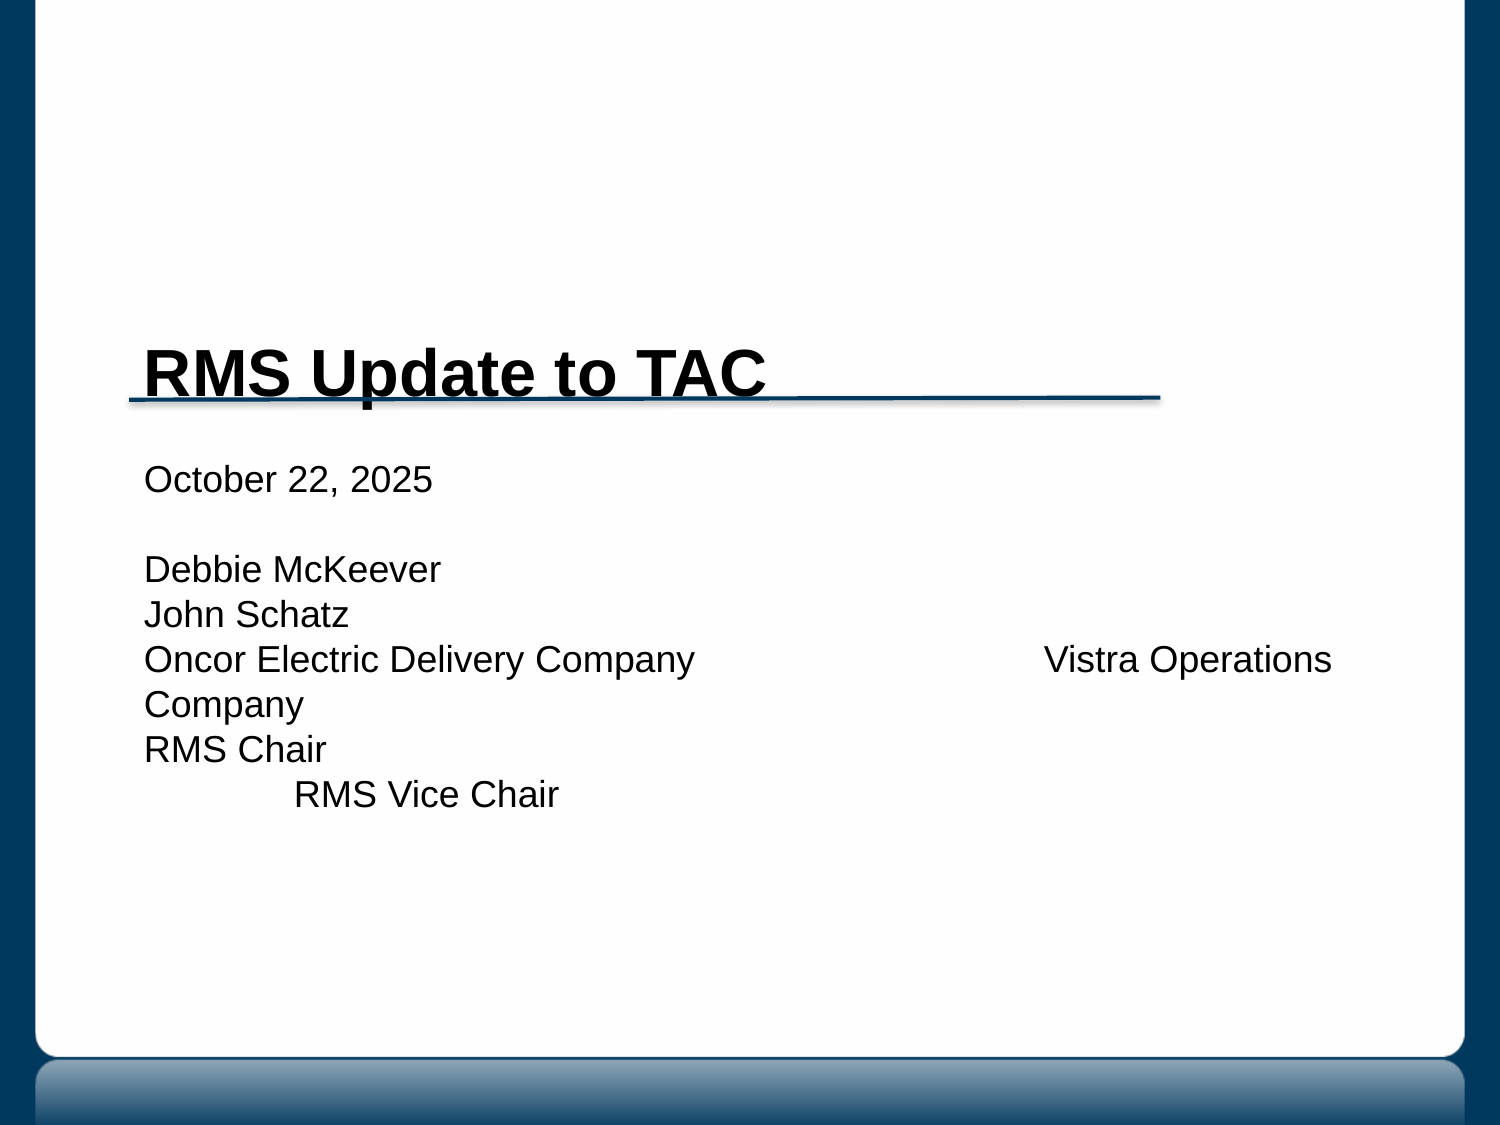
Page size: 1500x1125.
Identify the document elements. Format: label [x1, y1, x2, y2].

picture [35, 0, 1465, 1125]
text_box [128, 322, 1396, 692]
